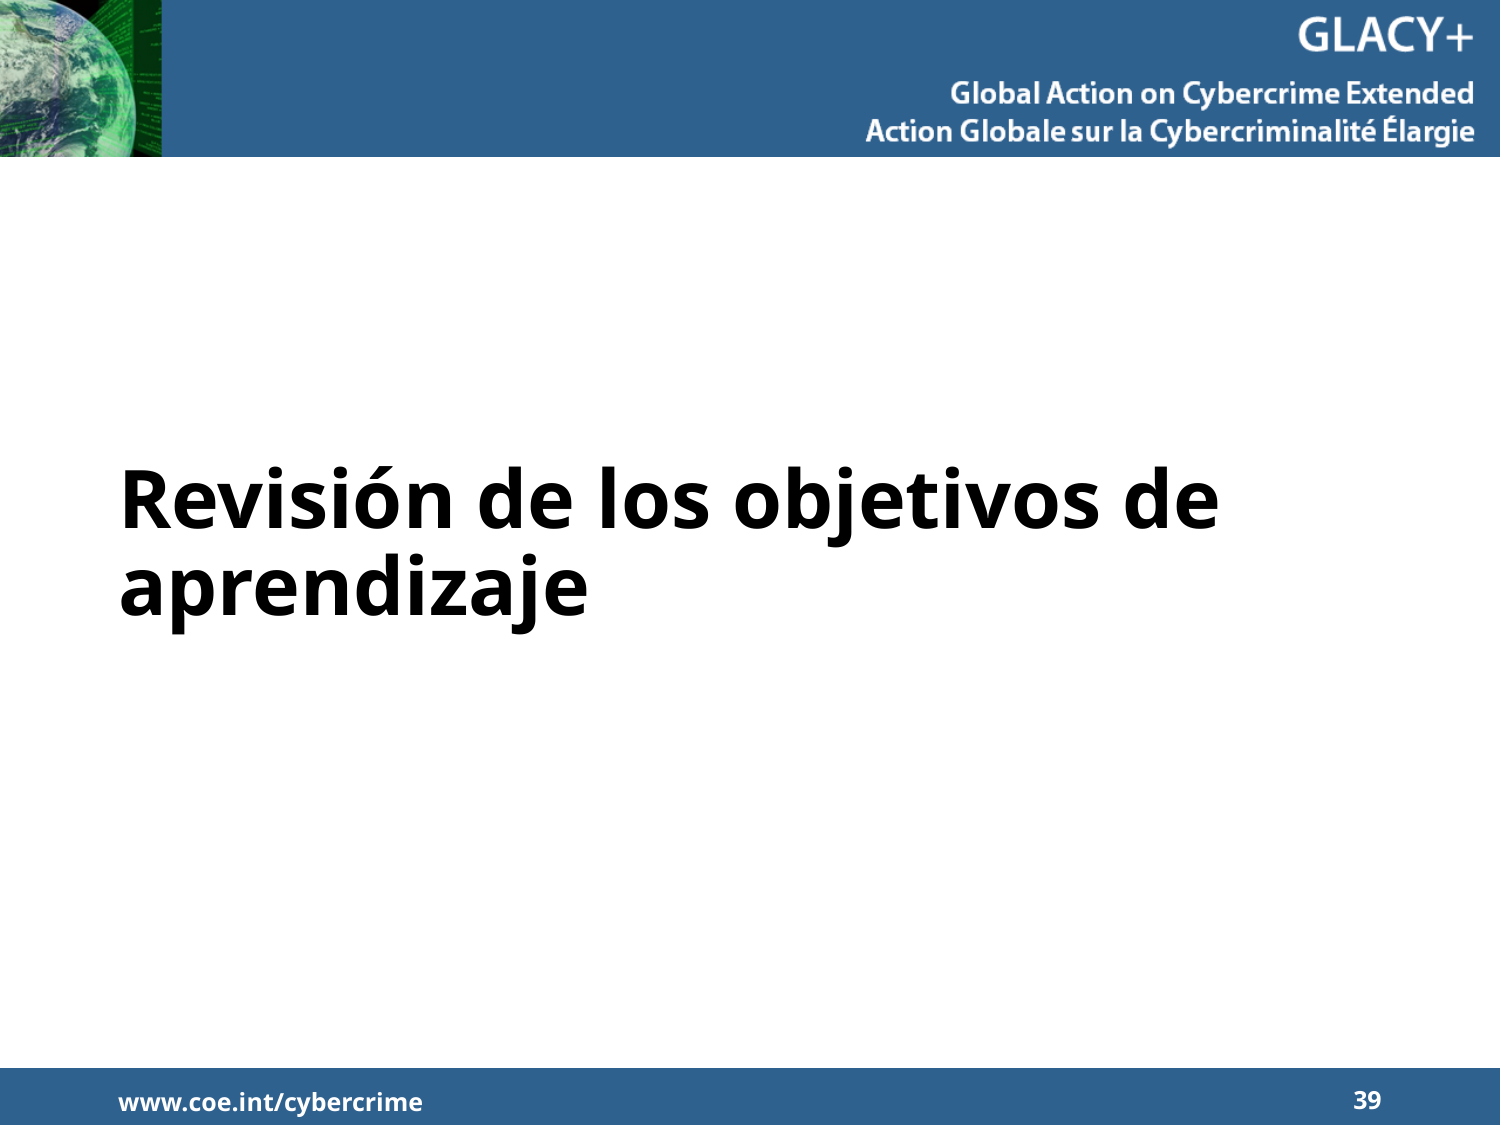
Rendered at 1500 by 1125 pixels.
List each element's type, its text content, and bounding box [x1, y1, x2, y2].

title Revisión de los objetivos de aprendizaje [103, 450, 1397, 642]
picture [0, 0, 1500, 157]
slide_number 39 [1059, 1071, 1397, 1125]
slide_number www.coe.int/cybercrime [103, 1071, 491, 1125]
